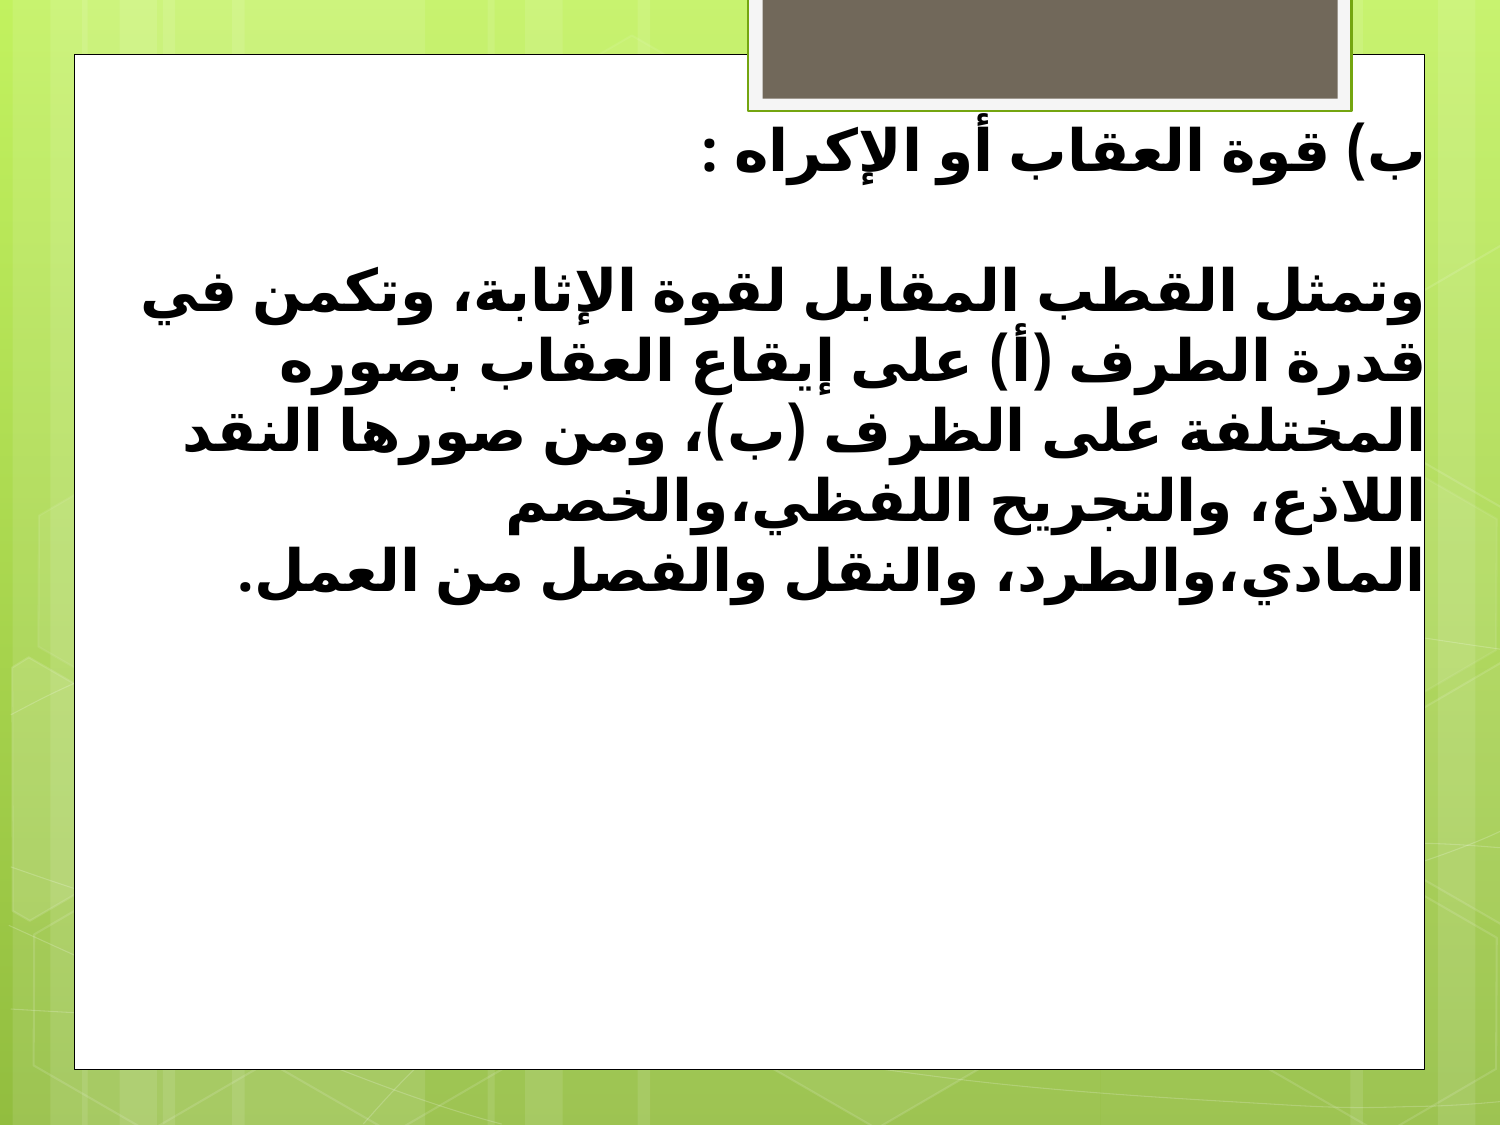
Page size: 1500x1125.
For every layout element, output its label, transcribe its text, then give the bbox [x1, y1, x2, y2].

text_box ب‌) قوة العقاب أو الإكراه : وتمثل القطب المقابل لقوة الإثابة، وتكمن في قدرة الطرف (أ) على إيقاع العقاب بصوره المختلفة على الظرف (ب)، ومن صورها النقد اللاذع، والتجريح اللفظي،والخصم المادي،والطرد، والنقل والفصل من العمل. [117, 105, 1442, 751]
